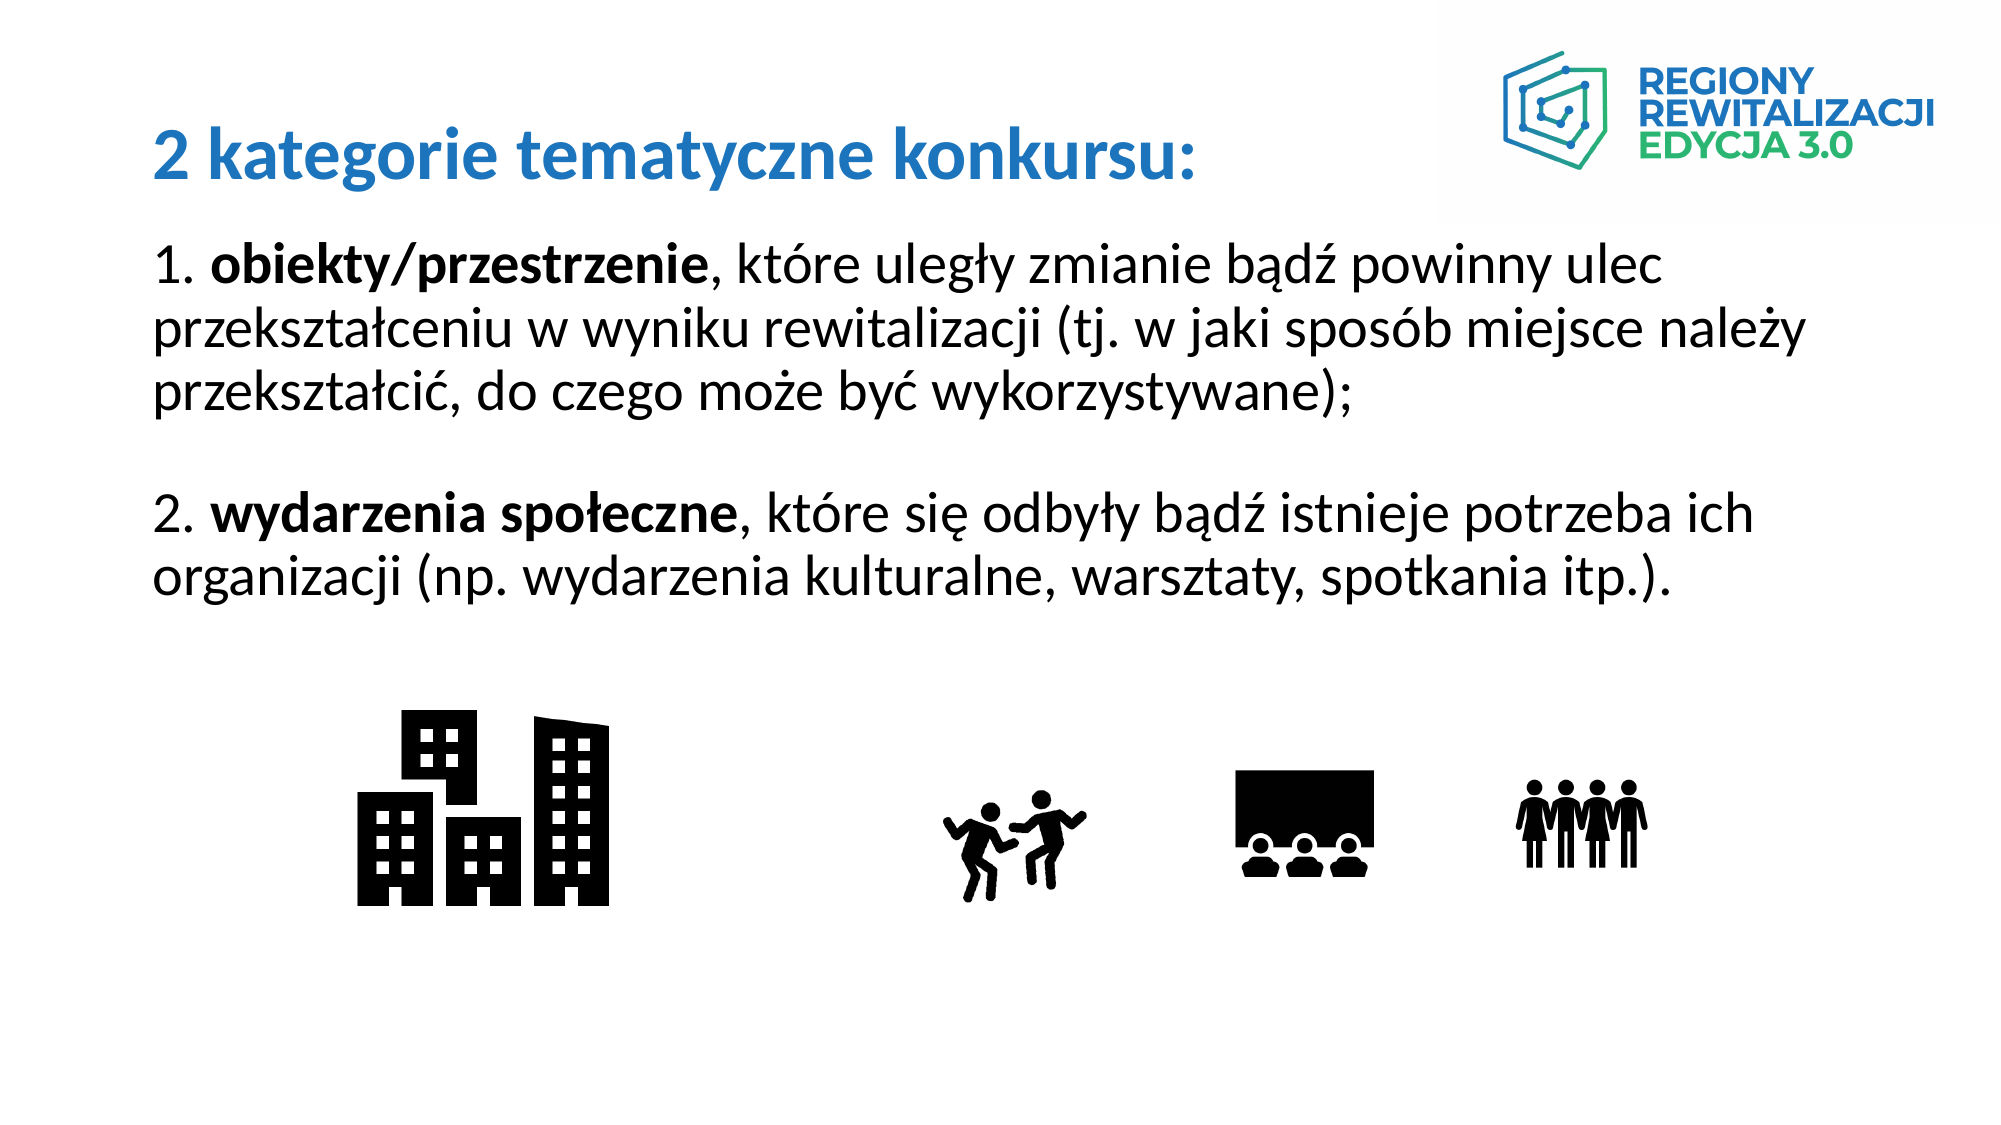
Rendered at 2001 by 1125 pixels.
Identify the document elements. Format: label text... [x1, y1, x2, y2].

picture [1229, 748, 1380, 899]
picture [331, 656, 634, 959]
list 1. obiekty/przestrzenie, które uległy zmianie bądź powinny ulec przekształceniu w wyniku rewitalizacji (tj. w jaki sposób miejsce należy przekształcić, do czego może być wykorzystywane); [137, 226, 1888, 458]
picture [1506, 748, 1657, 899]
picture [931, 765, 1095, 929]
list 2. wydarzenia społeczne, które się odbyły bądź istnieje potrzeba ich organizacji (np. wydarzenia kulturalne, warsztaty, spotkania itp.). [137, 474, 1806, 707]
picture [1436, 0, 2000, 226]
title 2 kategorie tematyczne konkursu: [137, 76, 1863, 226]
